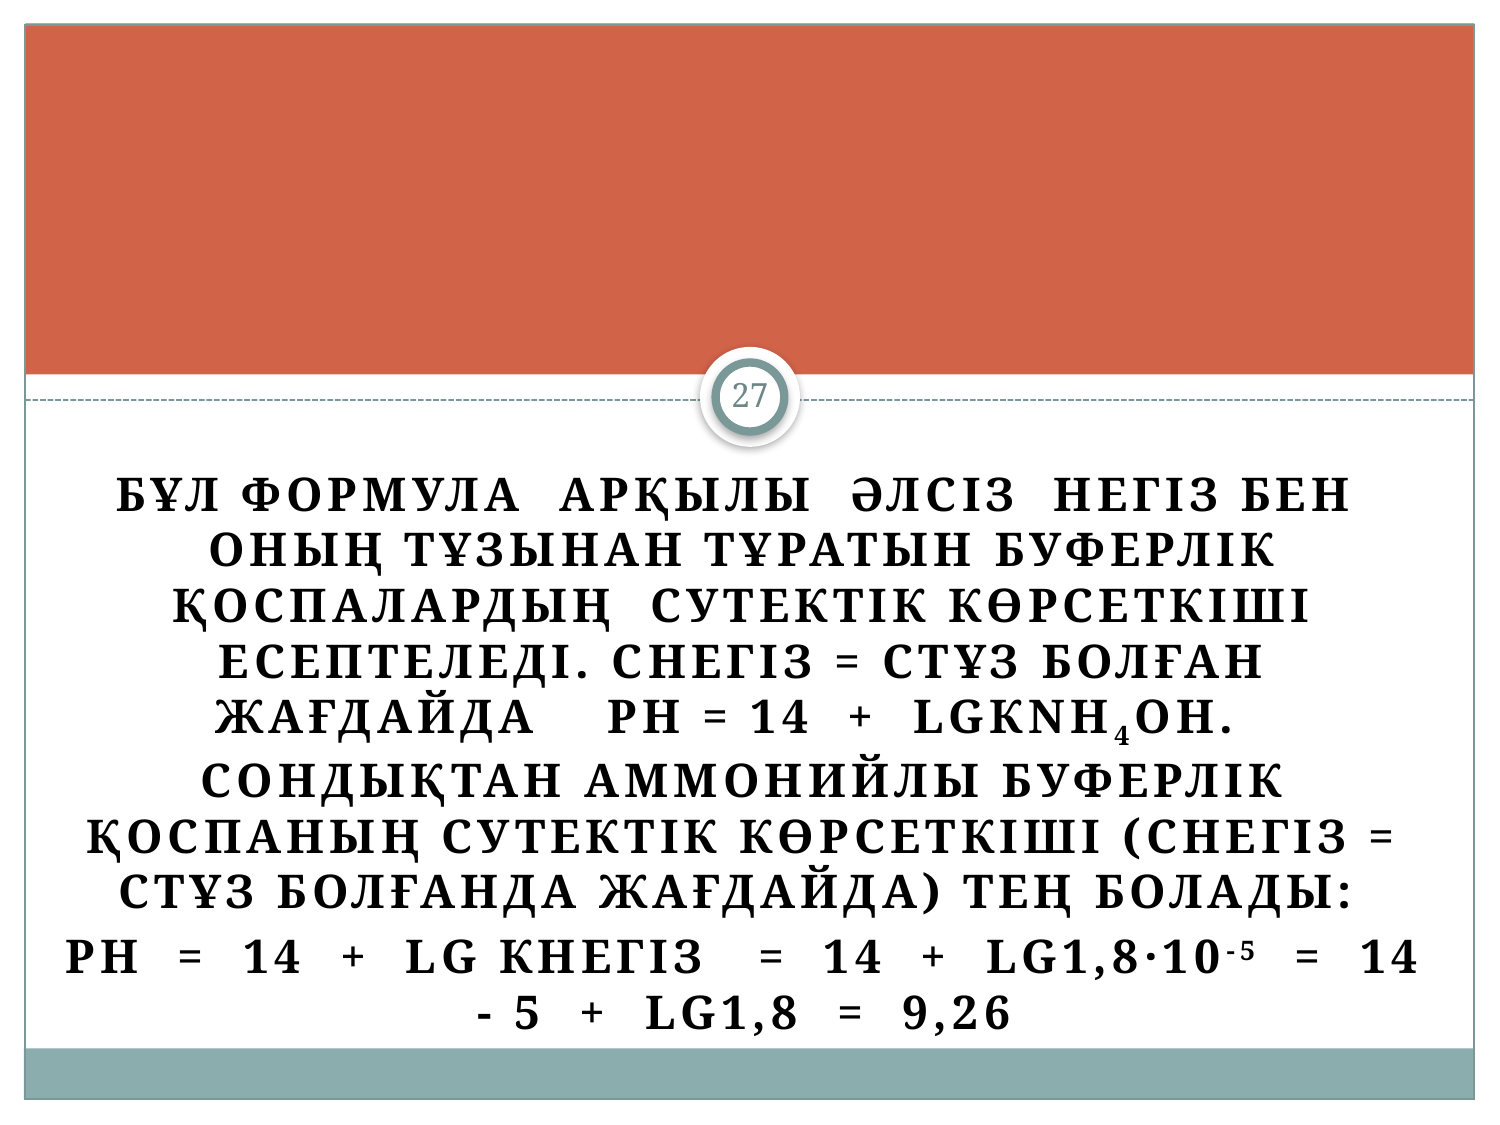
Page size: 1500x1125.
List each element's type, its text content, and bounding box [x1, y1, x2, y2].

slide_number 27 [712, 360, 788, 433]
list Бұл формула арқылы әлсіз негіз бен оның тұзынан тұратын буферлік қоспалардың сутектік көрсеткіші есептеледі. Снегіз = Стұз болған жағдайда рН = 14 + lgКNН4ОН. Сондықтан аммонийлы буферлік қоспаның сутектік көрсеткіші (Снегіз = Стұз болғанда жағдайда) тең болады: рН = 14 + lg Кнегіз = 14 + lg1,8·10-5 = 14 - 5 + lg1,8 = 9,26 [46, 456, 1442, 1055]
